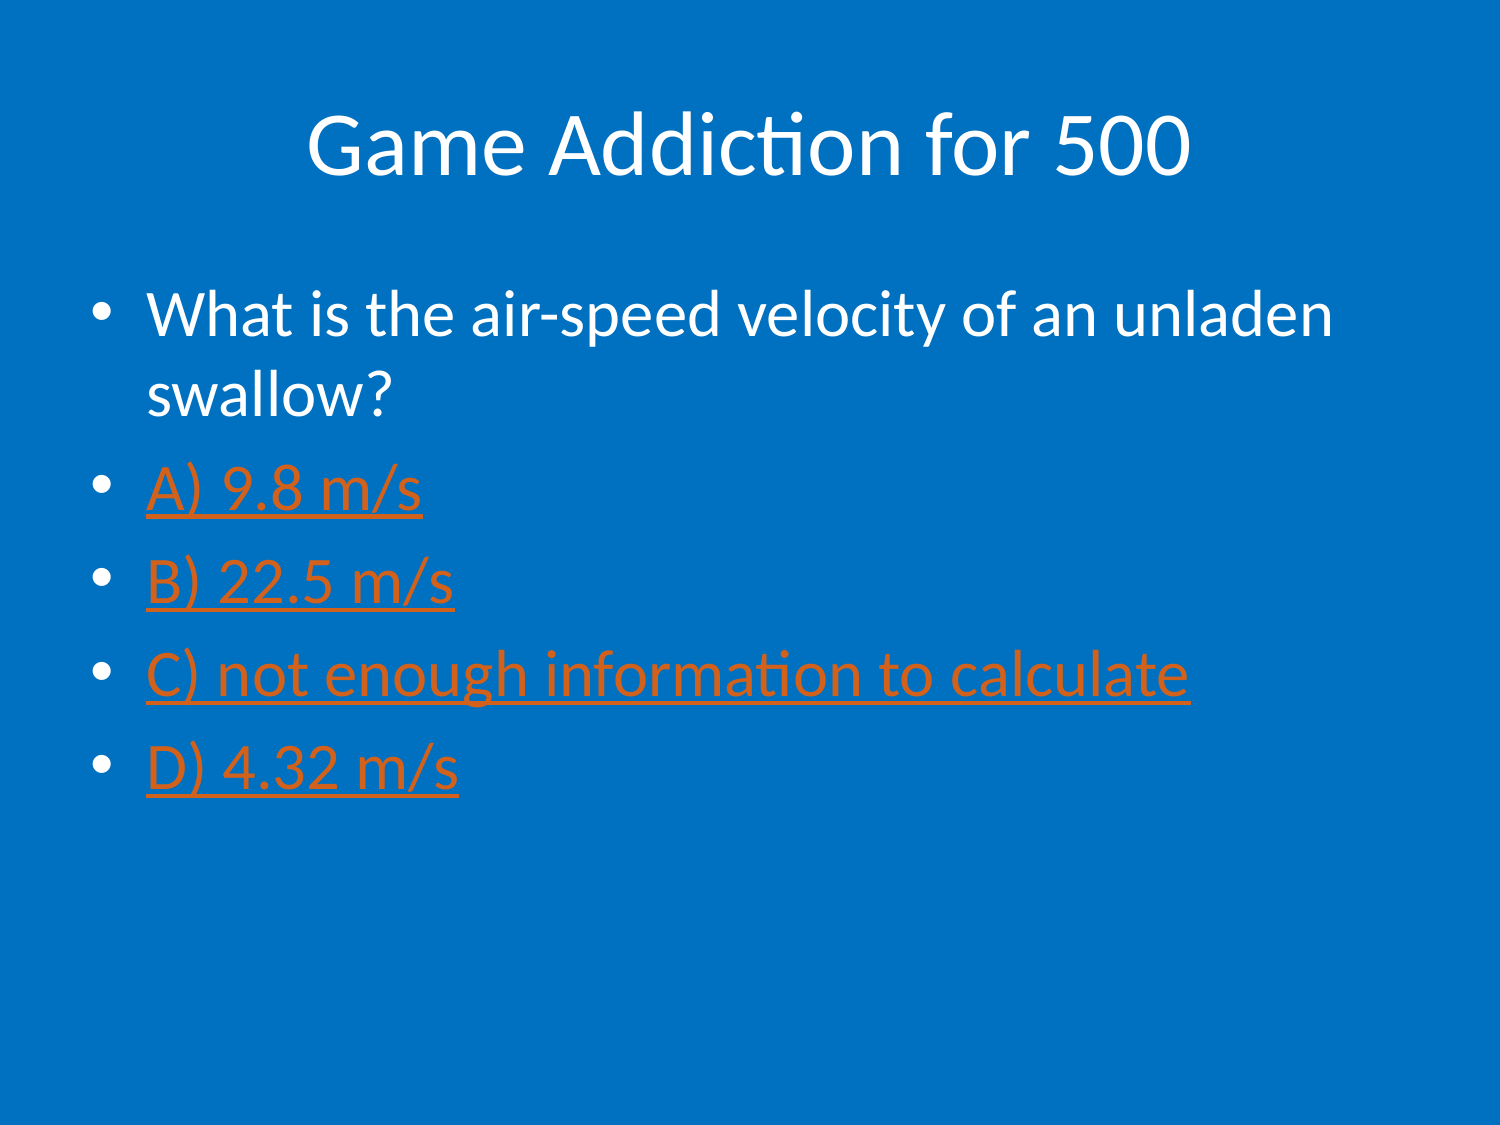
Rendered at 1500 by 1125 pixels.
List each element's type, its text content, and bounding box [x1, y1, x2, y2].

list What is the air-speed velocity of an unladen swallow? A) 9.8 m/s B) 22.5 m/s C) not enough information to calculate D) 4.32 m/s [75, 262, 1425, 1005]
title Game Addiction for 500 [75, 45, 1425, 233]
